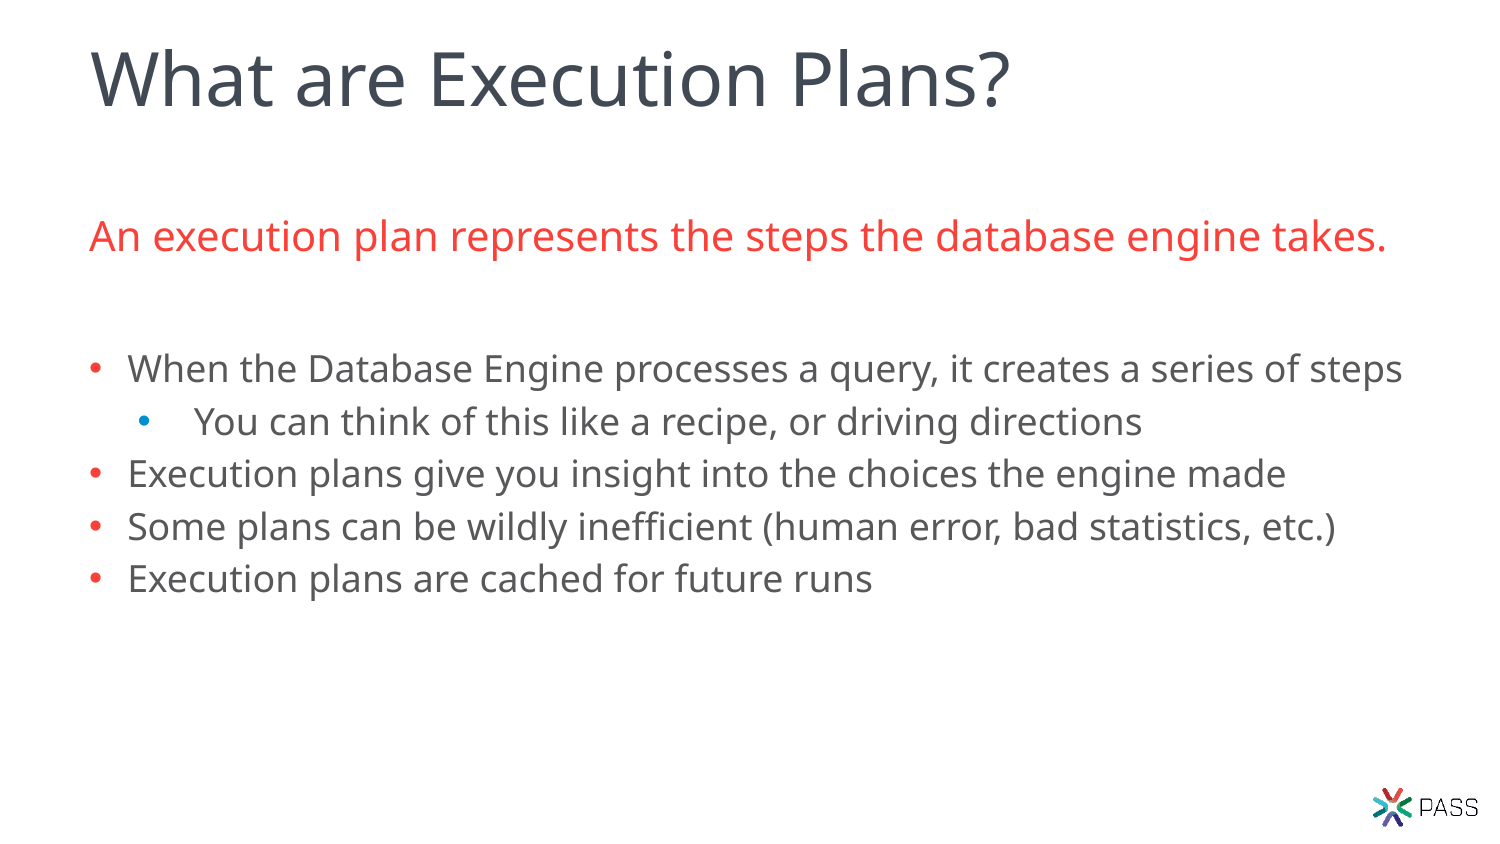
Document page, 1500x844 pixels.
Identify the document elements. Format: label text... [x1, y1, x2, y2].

picture [1371, 785, 1479, 829]
title What are Execution Plans? [75, 41, 1425, 142]
list When the Database Engine processes a query, it creates a series of steps You can think of this like a recipe, or driving directions Execution plans give you insight into the choices the engine made Some plans can be wildly inefficient (human error, bad statistics, etc.) Execution plans are cached for future runs [74, 337, 1427, 745]
list An execution plan represents the steps the database engine takes. [74, 202, 1427, 273]
